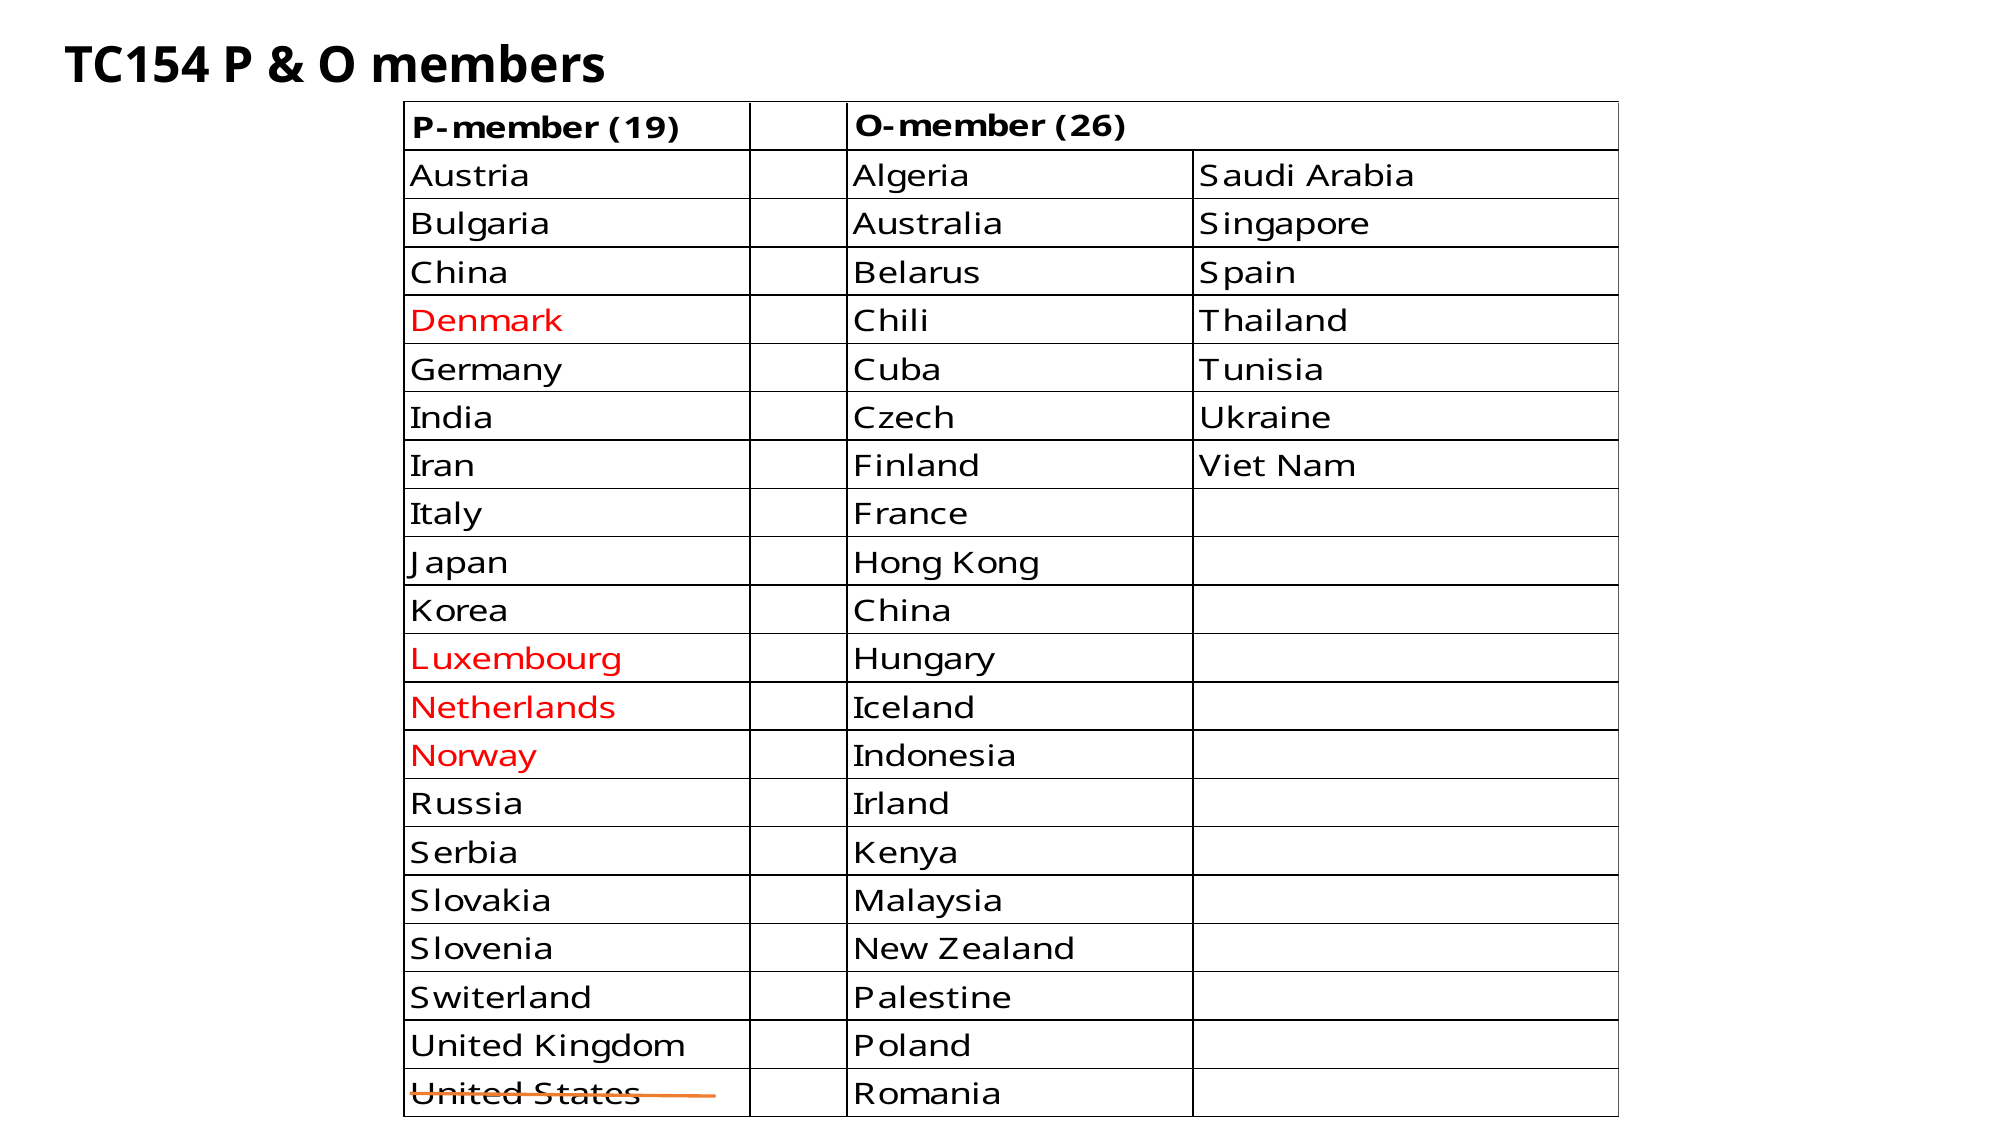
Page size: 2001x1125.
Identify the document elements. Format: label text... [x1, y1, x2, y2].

picture [402, 101, 1621, 1118]
text_box TC154 P & O members [49, 25, 828, 101]
